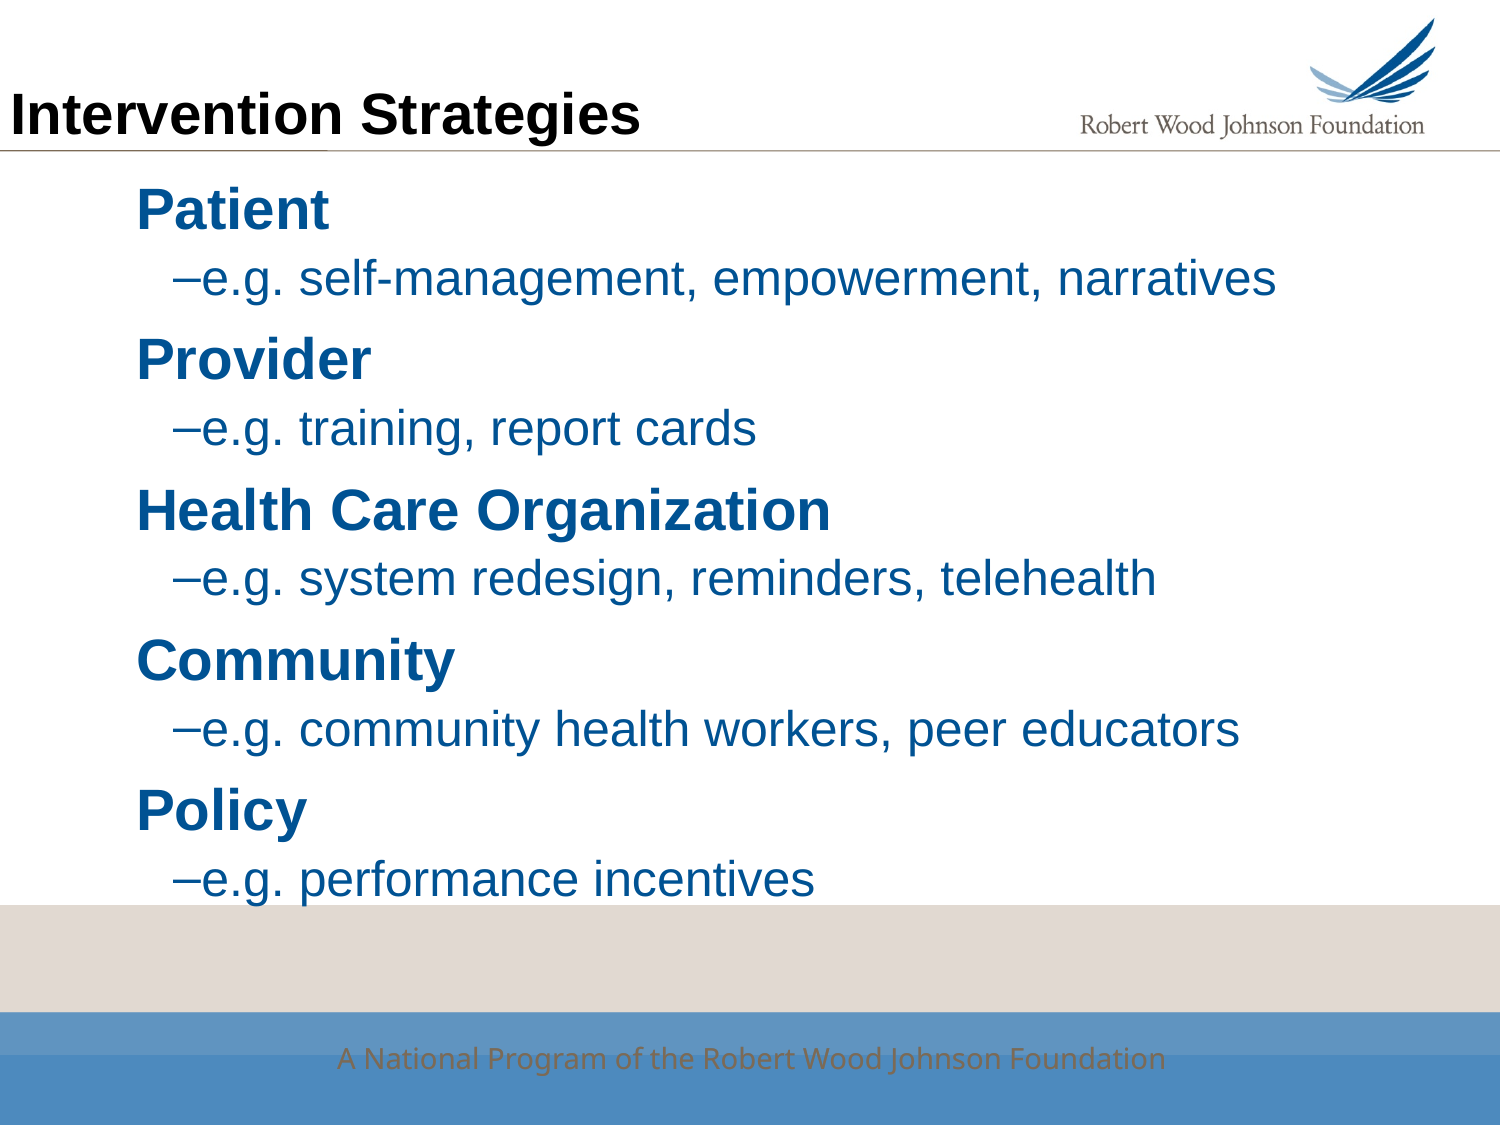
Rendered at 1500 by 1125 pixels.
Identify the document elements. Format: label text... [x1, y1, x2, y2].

text_box Finding Answers Disparities Research for Change [1351, 0, 1500, 94]
list Patient e.g. self-management, empowerment, narratives Provider e.g. training, report cards Health Care Organization e.g. system redesign, reminders, telehealth Community e.g. community health workers, peer educators Policy e.g. performance incentives [62, 174, 1413, 881]
title Intervention Strategies [0, 0, 1351, 151]
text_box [0, 1012, 1500, 1094]
picture [1351, 94, 1438, 142]
